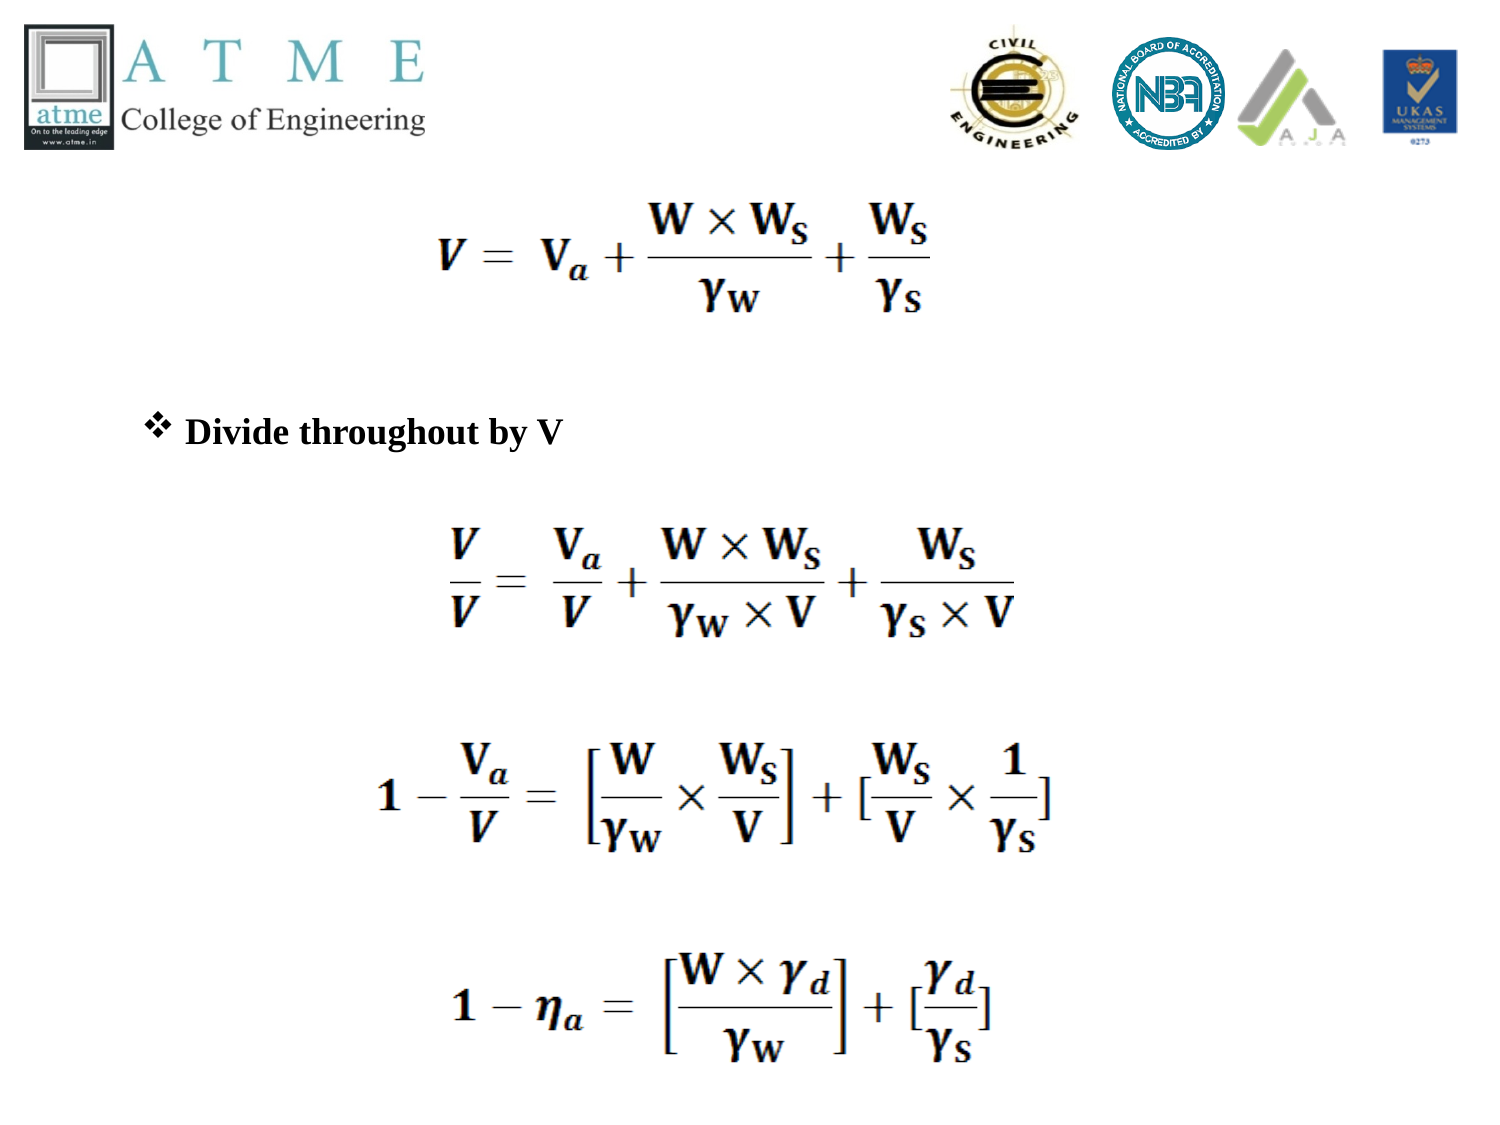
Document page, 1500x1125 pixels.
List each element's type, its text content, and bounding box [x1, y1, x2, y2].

picture [437, 199, 930, 326]
picture [1209, 103, 1218, 120]
picture [950, 24, 1080, 150]
picture [1179, 37, 1225, 79]
picture [374, 737, 1054, 863]
picture [449, 524, 1014, 651]
picture [449, 949, 994, 1076]
picture [24, 24, 425, 150]
text_box Divide throughout by V [126, 399, 579, 460]
picture [1184, 109, 1225, 150]
picture [1237, 49, 1458, 146]
picture [1112, 37, 1213, 150]
